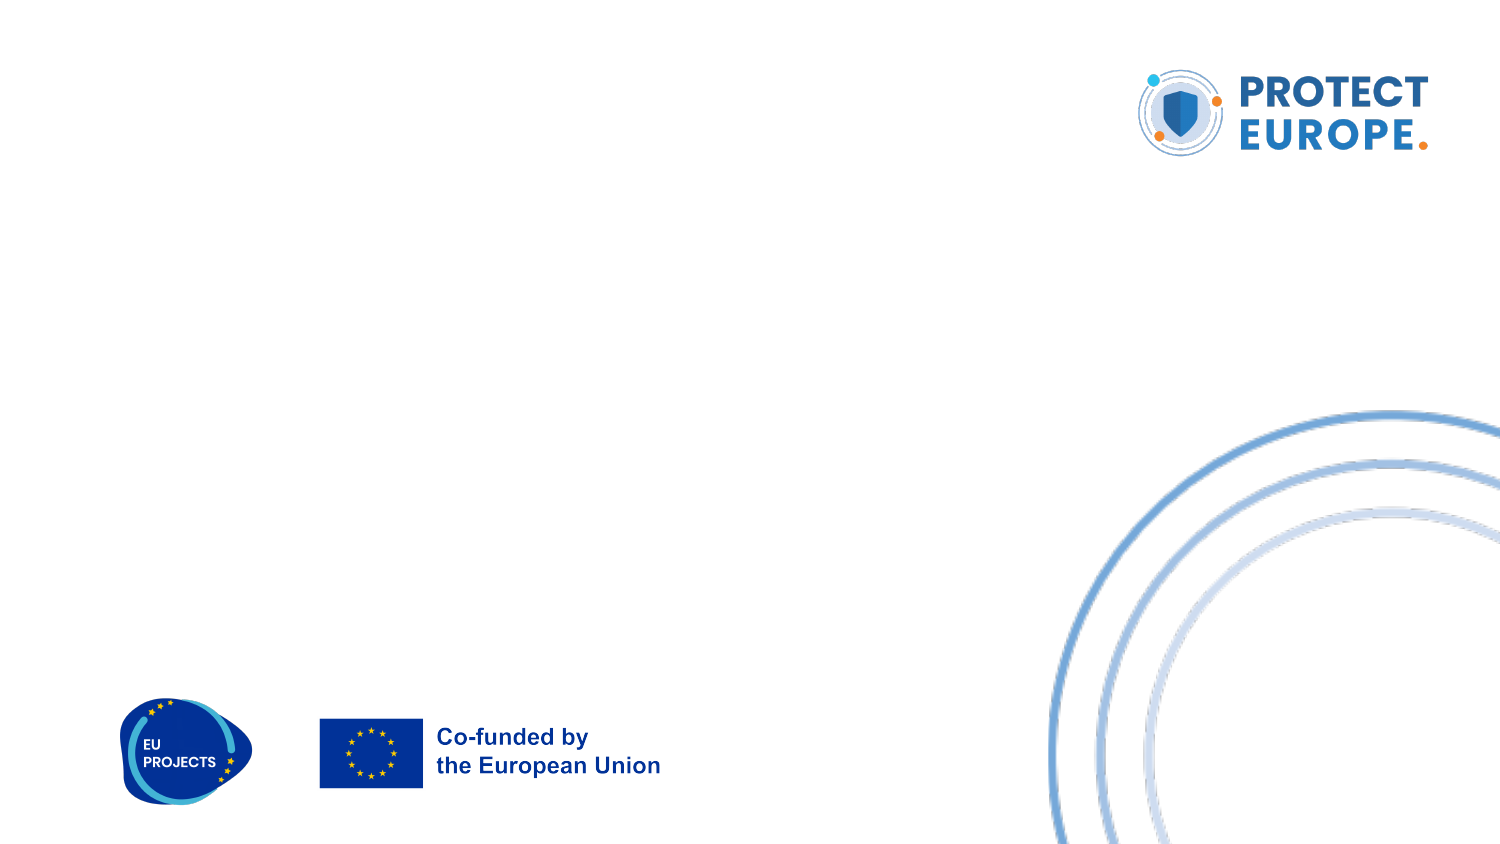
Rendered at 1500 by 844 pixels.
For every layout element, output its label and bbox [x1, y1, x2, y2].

picture [116, 693, 255, 812]
picture [314, 713, 674, 794]
